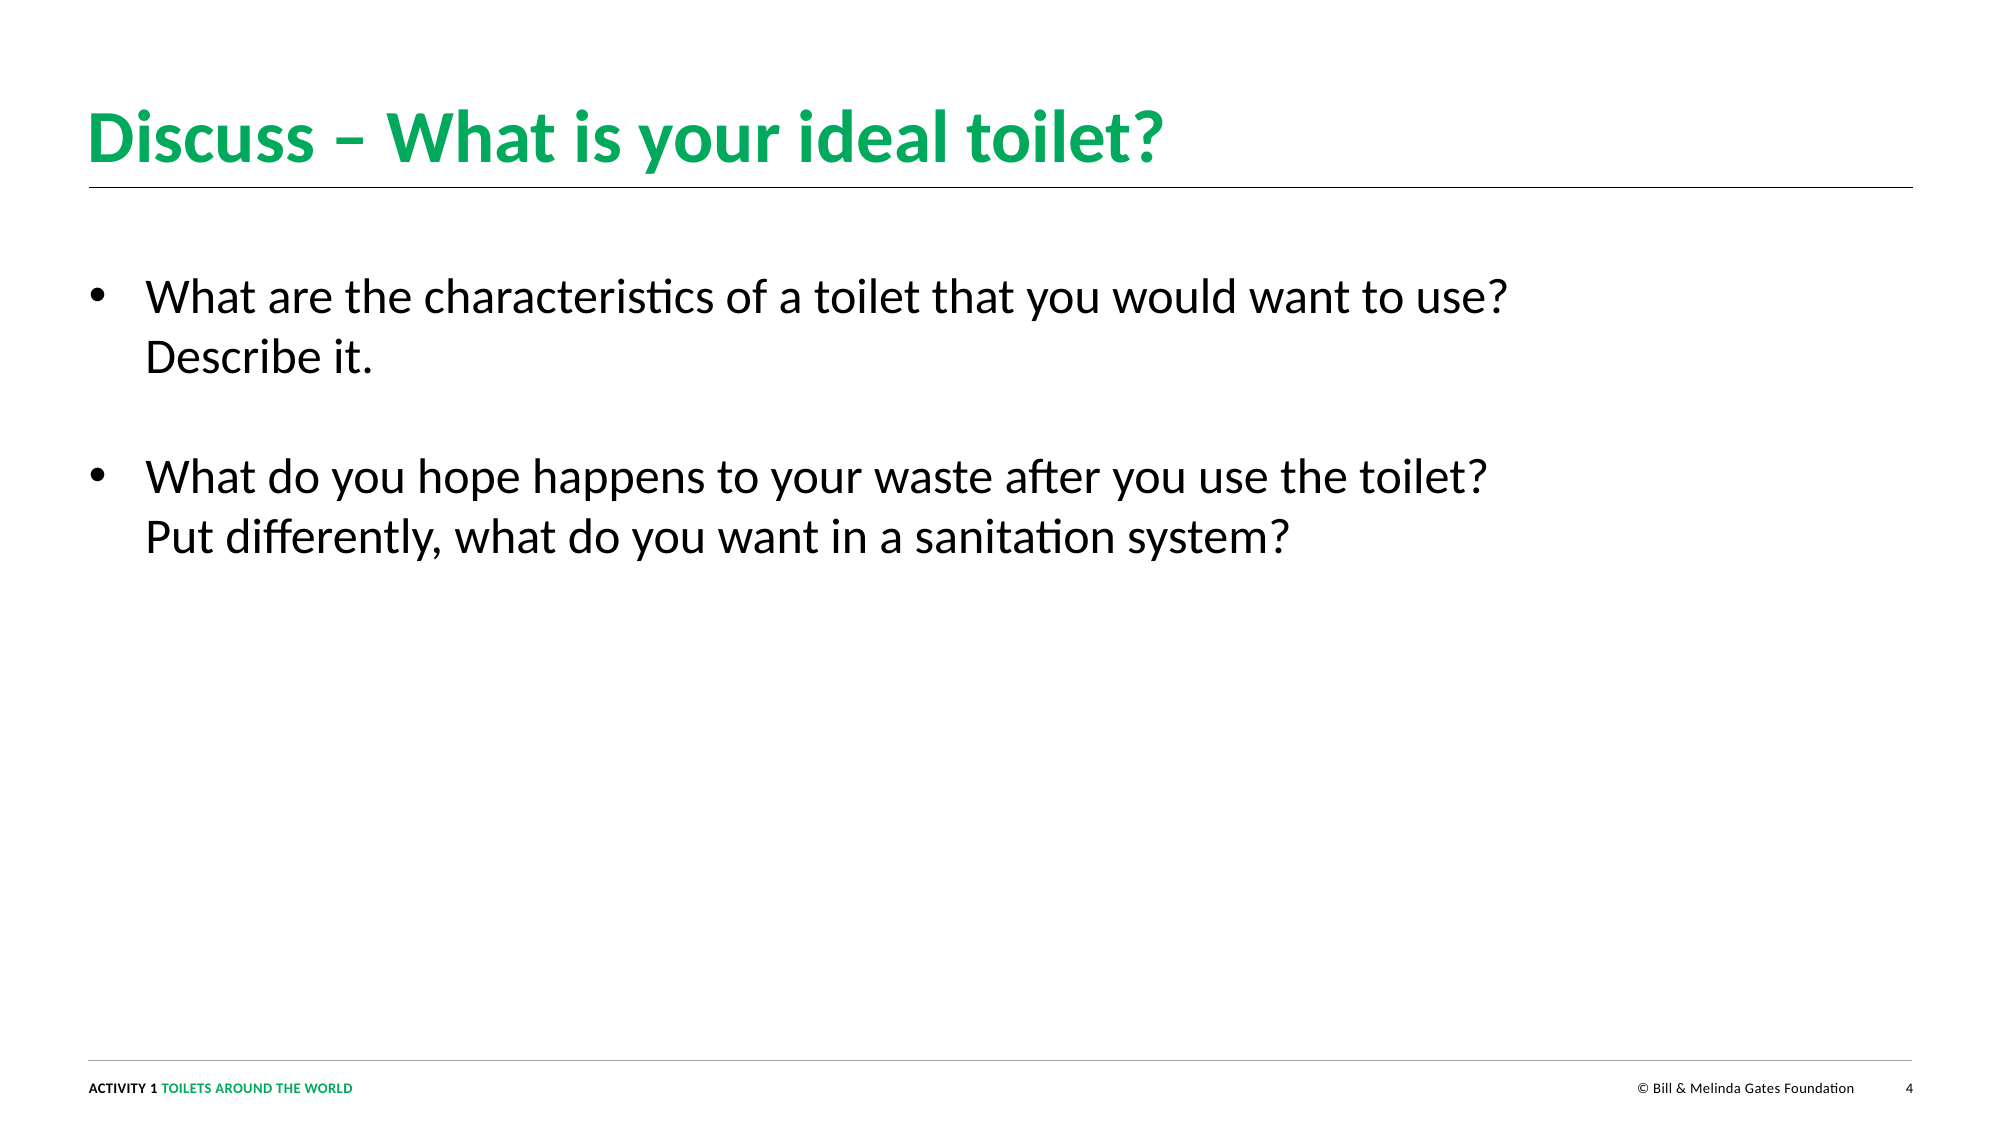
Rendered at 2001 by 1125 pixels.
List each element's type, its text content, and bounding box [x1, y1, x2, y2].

title Discuss – What is your ideal toilet? [87, 87, 1913, 148]
list What are the characteristics of a toilet that you would want to use? Describe it. What do you hope happens to your waste after you use the toilet? Put differently, what do you want in a sanitation system? [89, 256, 1913, 1019]
slide_number 4 [1871, 1078, 1913, 1097]
footer ACTIVITY 1 TOILETS AROUND THE WORLD [89, 1079, 765, 1097]
